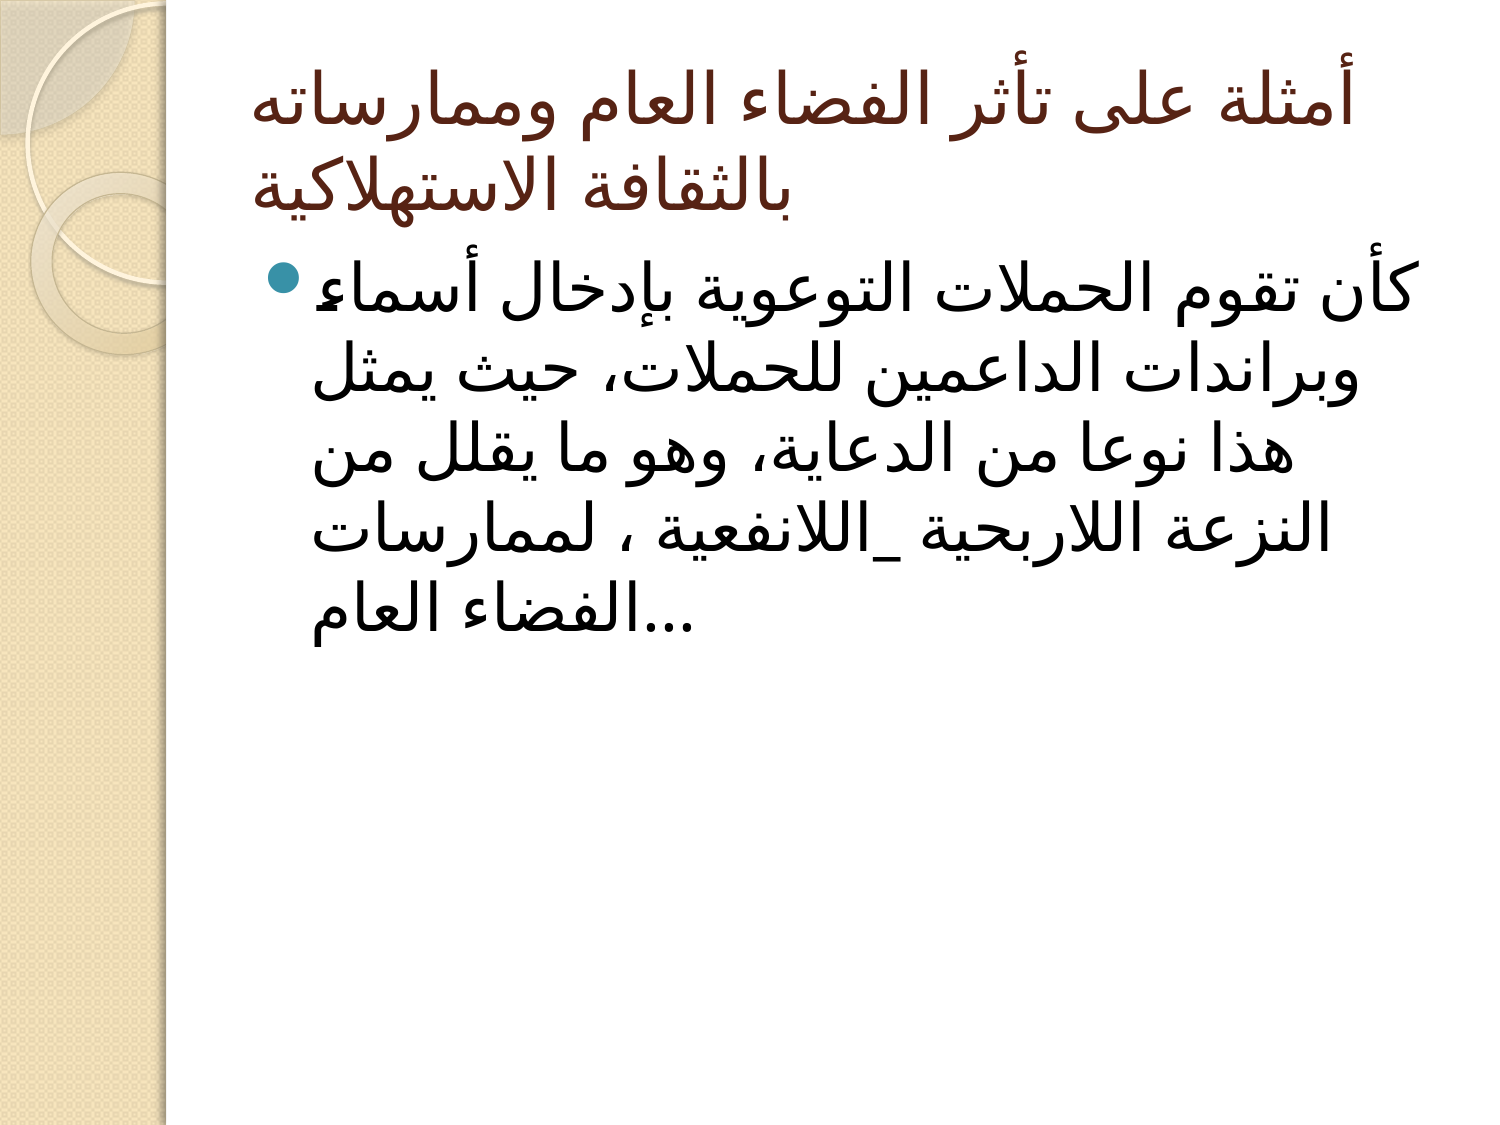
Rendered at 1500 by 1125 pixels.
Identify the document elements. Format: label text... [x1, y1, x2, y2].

list كأن تقوم الحملات التوعوية بإدخال أسماء وبراندات الداعمين للحملات، حيث يمثل هذا نوعا من الدعاية، وهو ما يقلل من النزعة اللاربحية _اللانفعية ، لممارسات الفضاء العام... [235, 237, 1466, 1025]
title أمثلة على تأثر الفضاء العام وممارساته بالثقافة الاستهلاكية [235, 45, 1466, 233]
